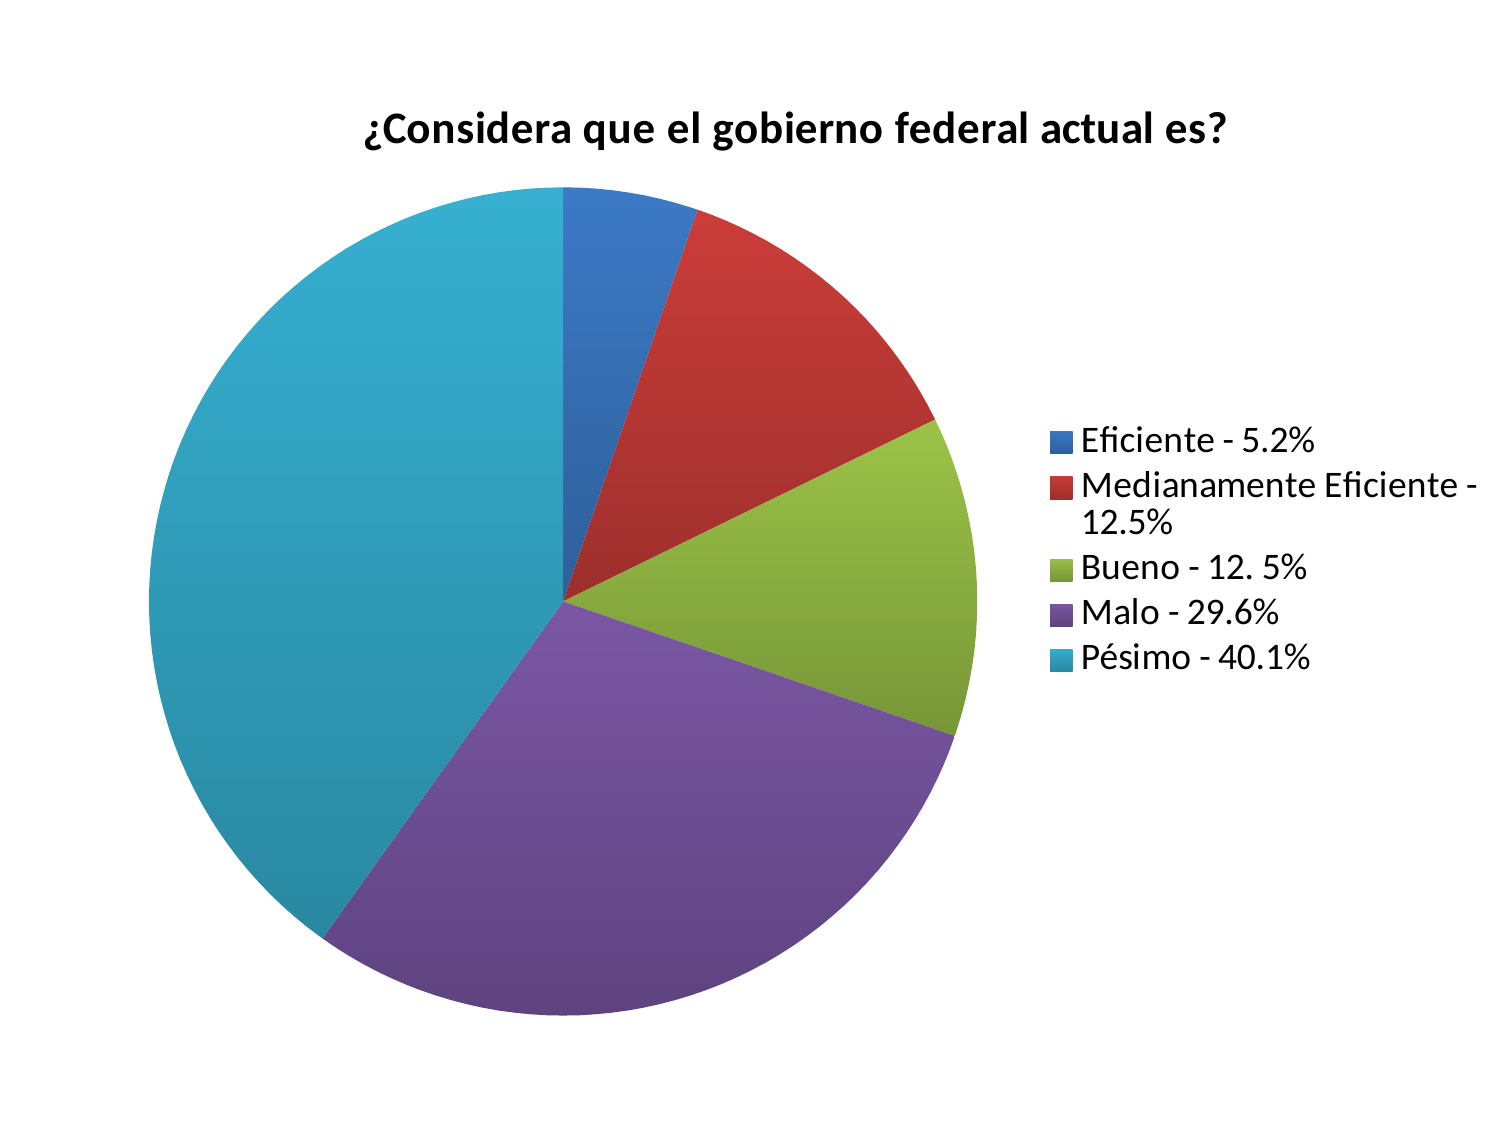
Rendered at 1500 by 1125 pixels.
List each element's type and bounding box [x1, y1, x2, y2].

chart [88, 68, 1500, 1036]
